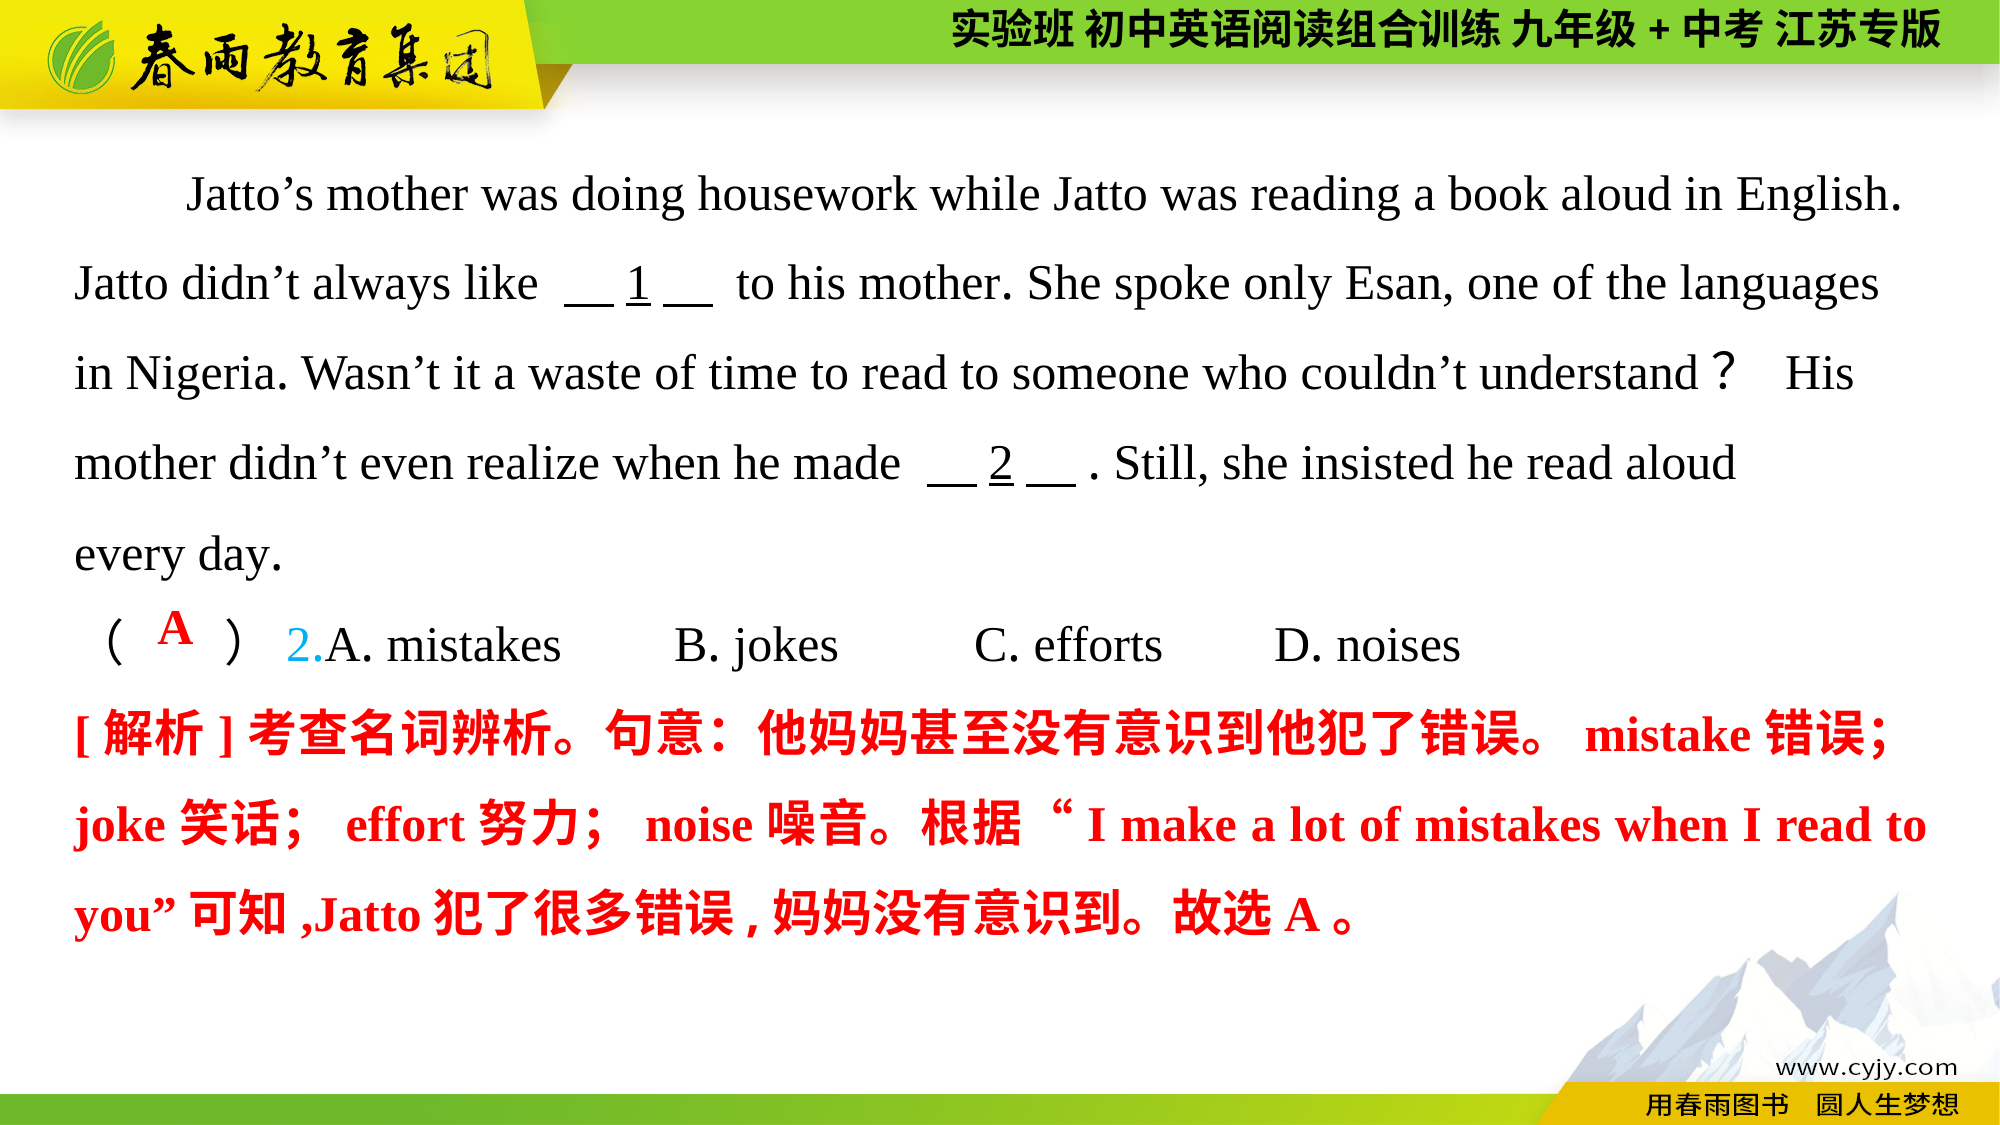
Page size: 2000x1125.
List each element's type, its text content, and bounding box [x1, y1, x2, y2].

text_box [解析]考查名词辨析。句意：他妈妈甚至没有意识到他犯了错误。mistake错误；joke笑话；effort努力；noise噪音。根据“I make a lot of mistakes when I read to you”可知,Jatto犯了很多错误,妈妈没有意识到。故选A。 [59, 664, 1944, 950]
picture [0, 0, 2000, 1125]
list Jatto’s mother was doing housework while Jatto was reading a book aloud in English. Jatto didn’t always like 1 to his mother. She spoke only Esan, one of the languages in Nigeria. Wasn’t it a waste of time to read to someone who couldn’t understand？ His mother didn’t even realize when he made 2 . Still, she insisted he read aloud every day. [59, 122, 1944, 574]
text_box A [142, 587, 209, 663]
text_box （ ）2.A. mistakes B. jokes C. efforts D. noises [59, 574, 1944, 664]
